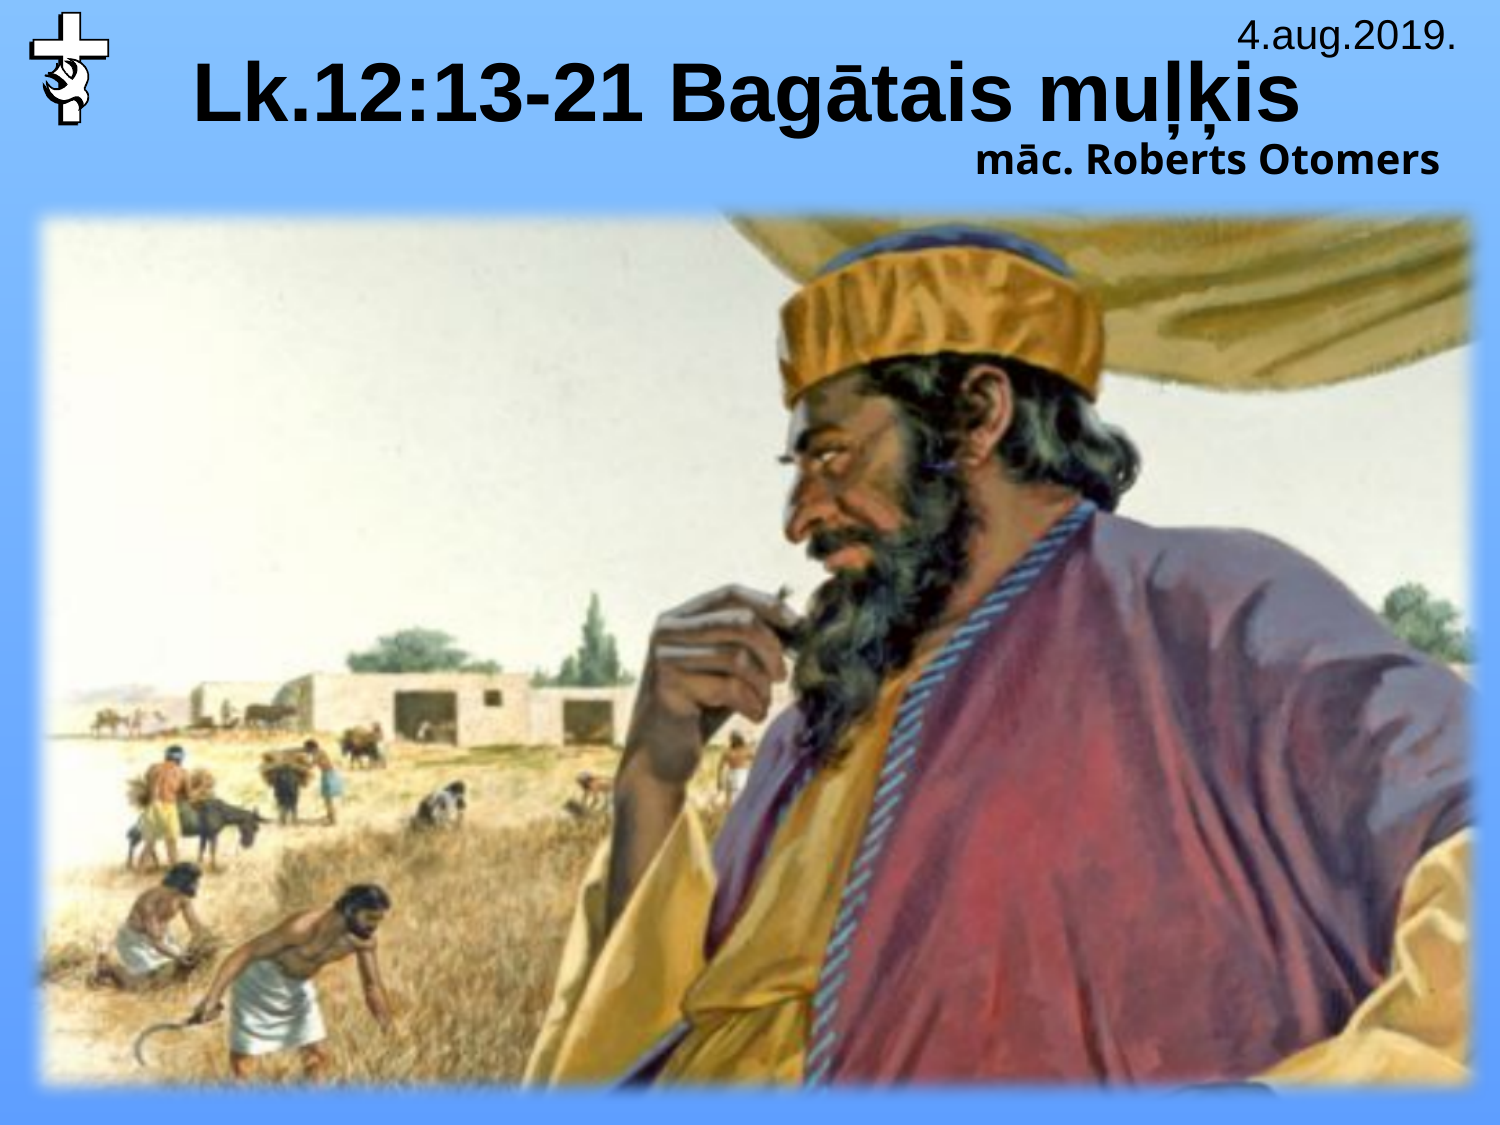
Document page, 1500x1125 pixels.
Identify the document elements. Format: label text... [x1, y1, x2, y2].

title Lk.12:13-21 Bagātais muļķis [28, 0, 1489, 177]
picture [23, 198, 1489, 1104]
text_box 4.aug.2019. [1222, 0, 1500, 65]
picture [29, 11, 110, 126]
text_box māc. Roberts Otomers [915, 125, 1500, 191]
